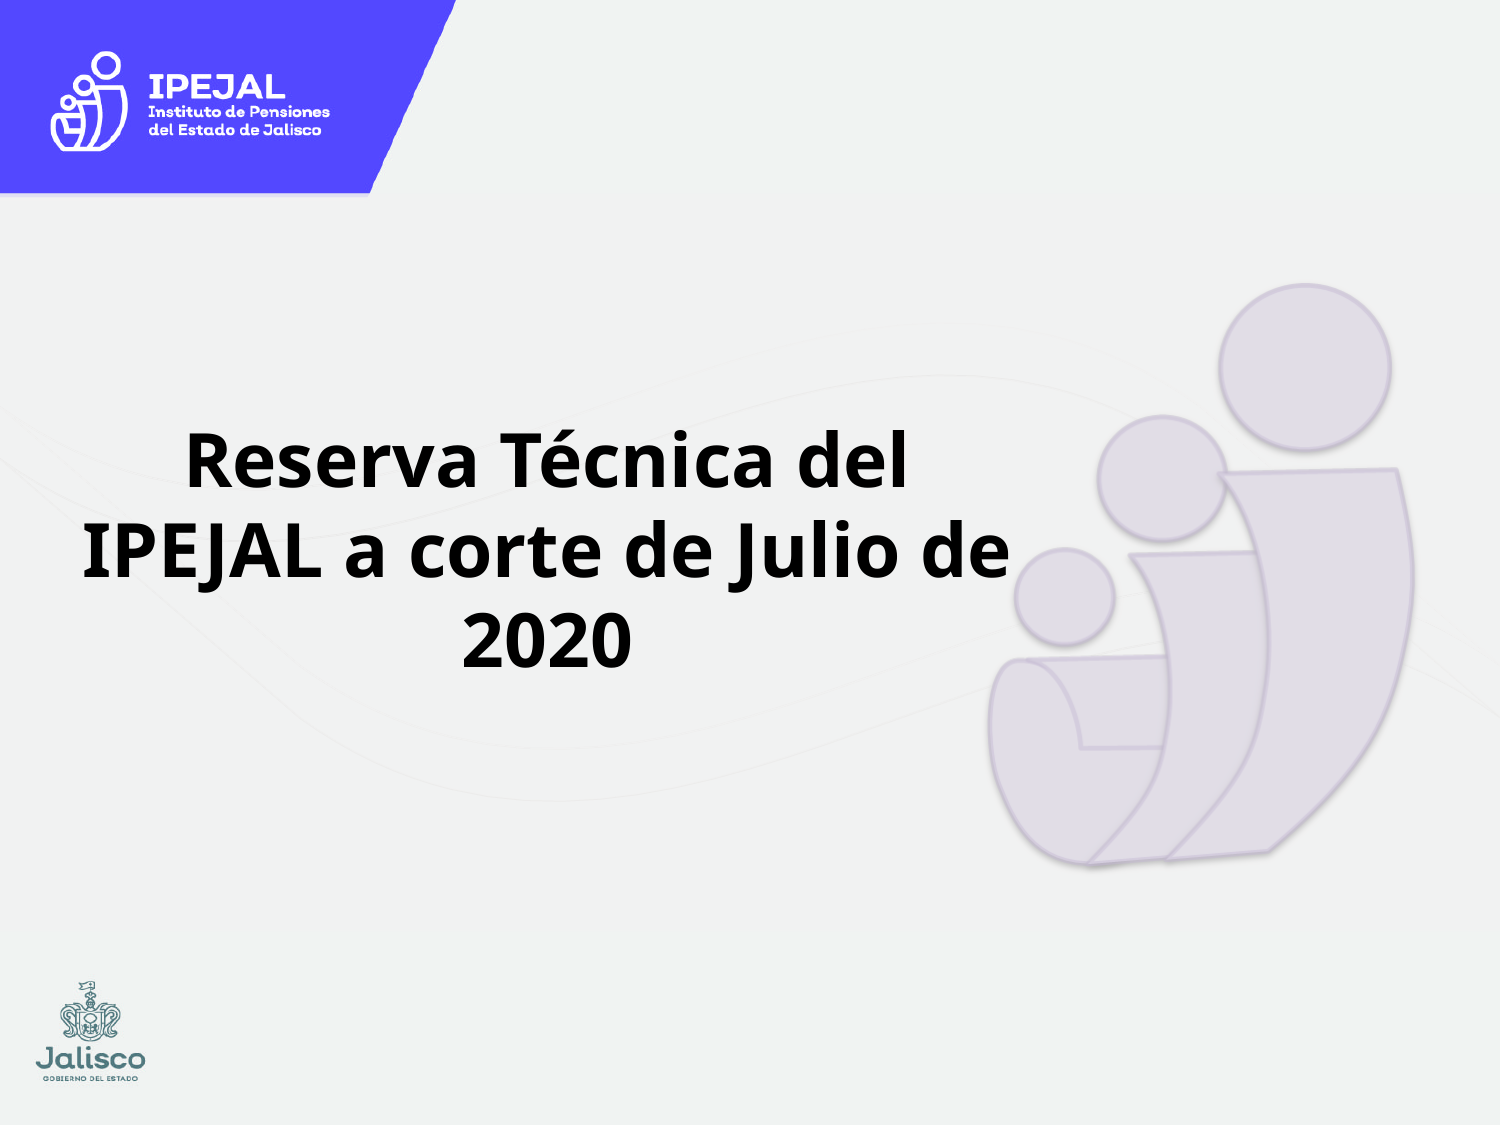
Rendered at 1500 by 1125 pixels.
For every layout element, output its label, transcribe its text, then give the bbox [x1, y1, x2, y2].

picture [0, 932, 1500, 1125]
title Reserva Técnica del IPEJAL a corte de Julio de 2020 [66, 471, 1029, 713]
picture [0, 0, 1500, 193]
